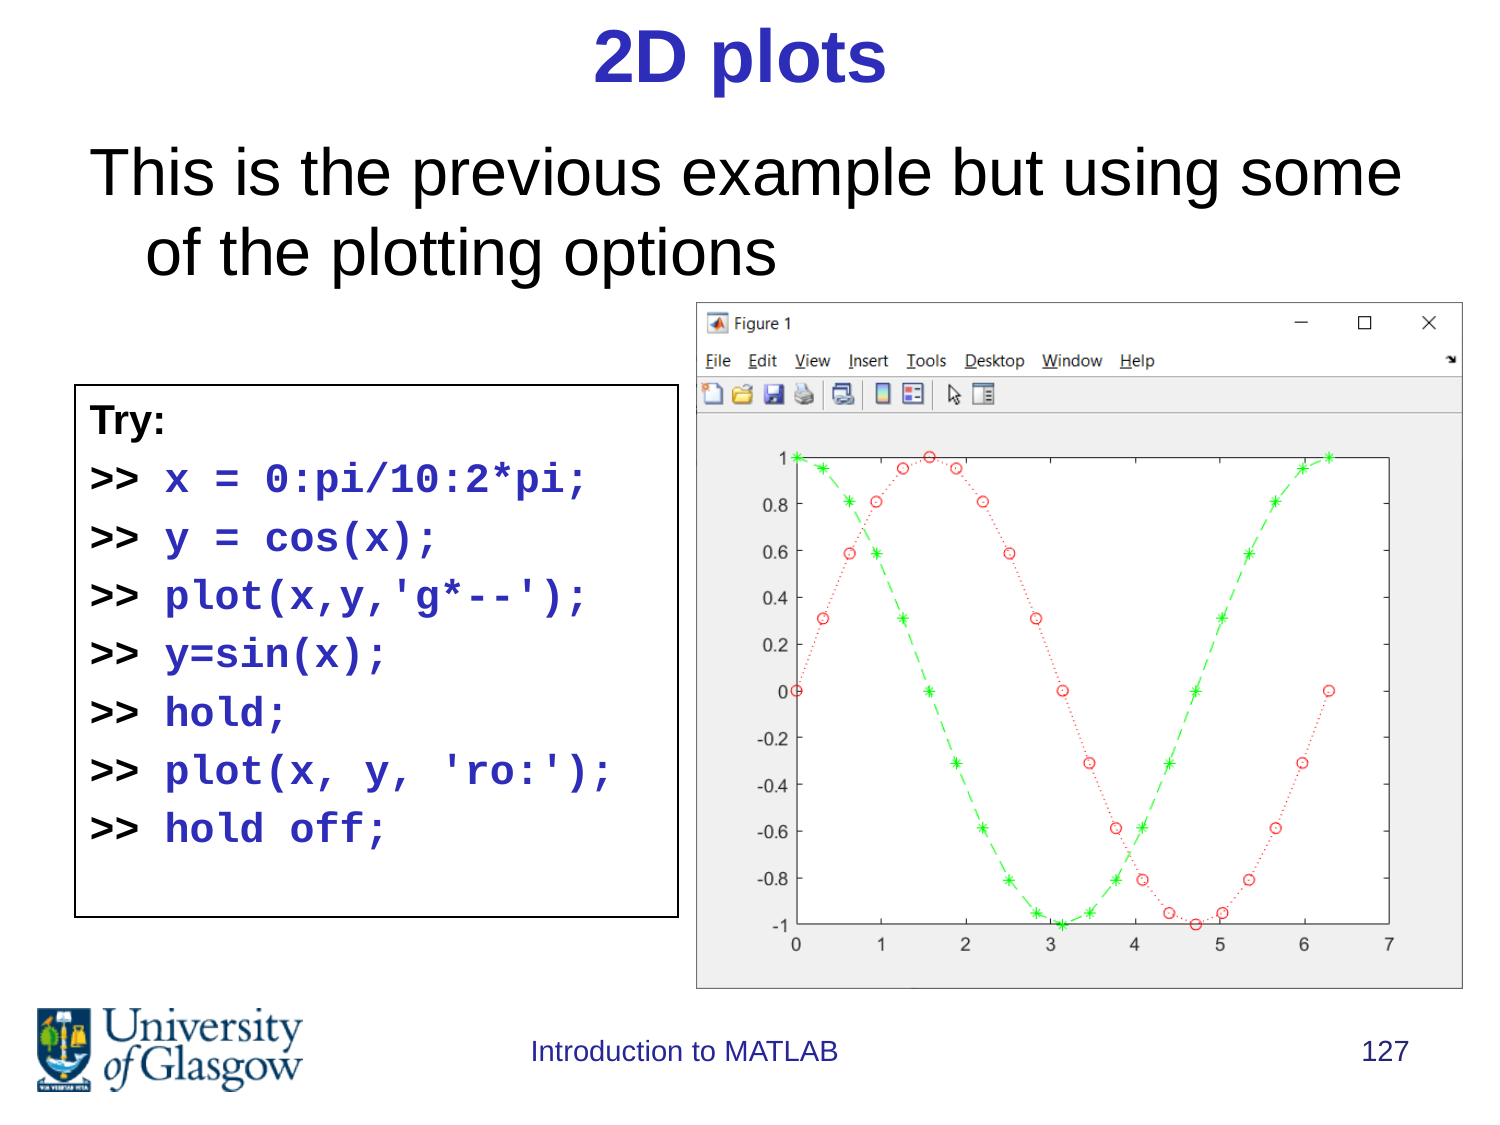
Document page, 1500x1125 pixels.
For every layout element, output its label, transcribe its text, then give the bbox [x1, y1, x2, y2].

footer Introduction to MATLAB [447, 1024, 923, 1103]
list This is the previous example but using some of the plotting options [74, 121, 1425, 311]
title 2D plots [0, 0, 1500, 208]
text_box Try: >> x = 0:pi/10:2*pi; >> y = cos(x); >> plot(x,y,'g*--'); >> y=sin(x); >> hold; >> plot(x, y, 'ro:'); >> hold off; [74, 384, 679, 918]
picture [37, 1008, 303, 1092]
slide_number 127 [1074, 1024, 1425, 1103]
picture [696, 302, 1463, 989]
